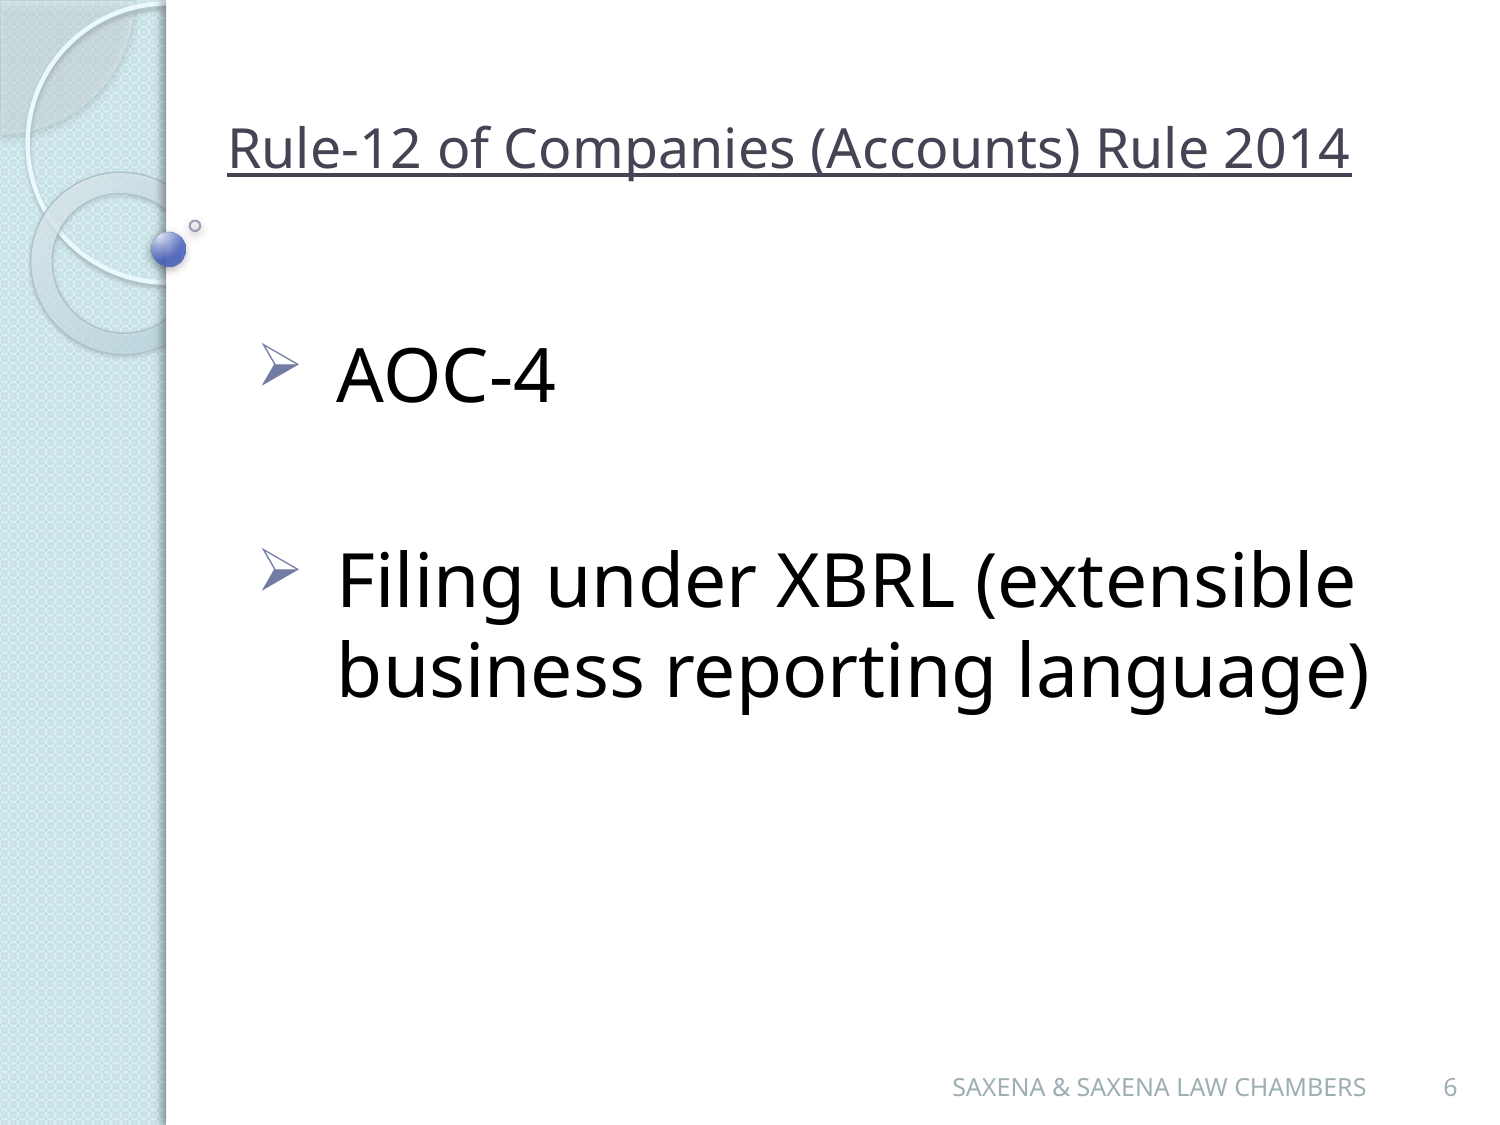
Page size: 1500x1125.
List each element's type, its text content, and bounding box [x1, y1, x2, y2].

footer SAXENA & SAXENA LAW CHAMBERS [937, 1034, 1413, 1113]
slide_number 6 [1413, 1034, 1488, 1113]
title Rule-12 of Companies (Accounts) Rule 2014 [212, 50, 1463, 188]
subtitle AOC-4 Filing under XBRL (extensible business reporting language) [237, 224, 1463, 1050]
